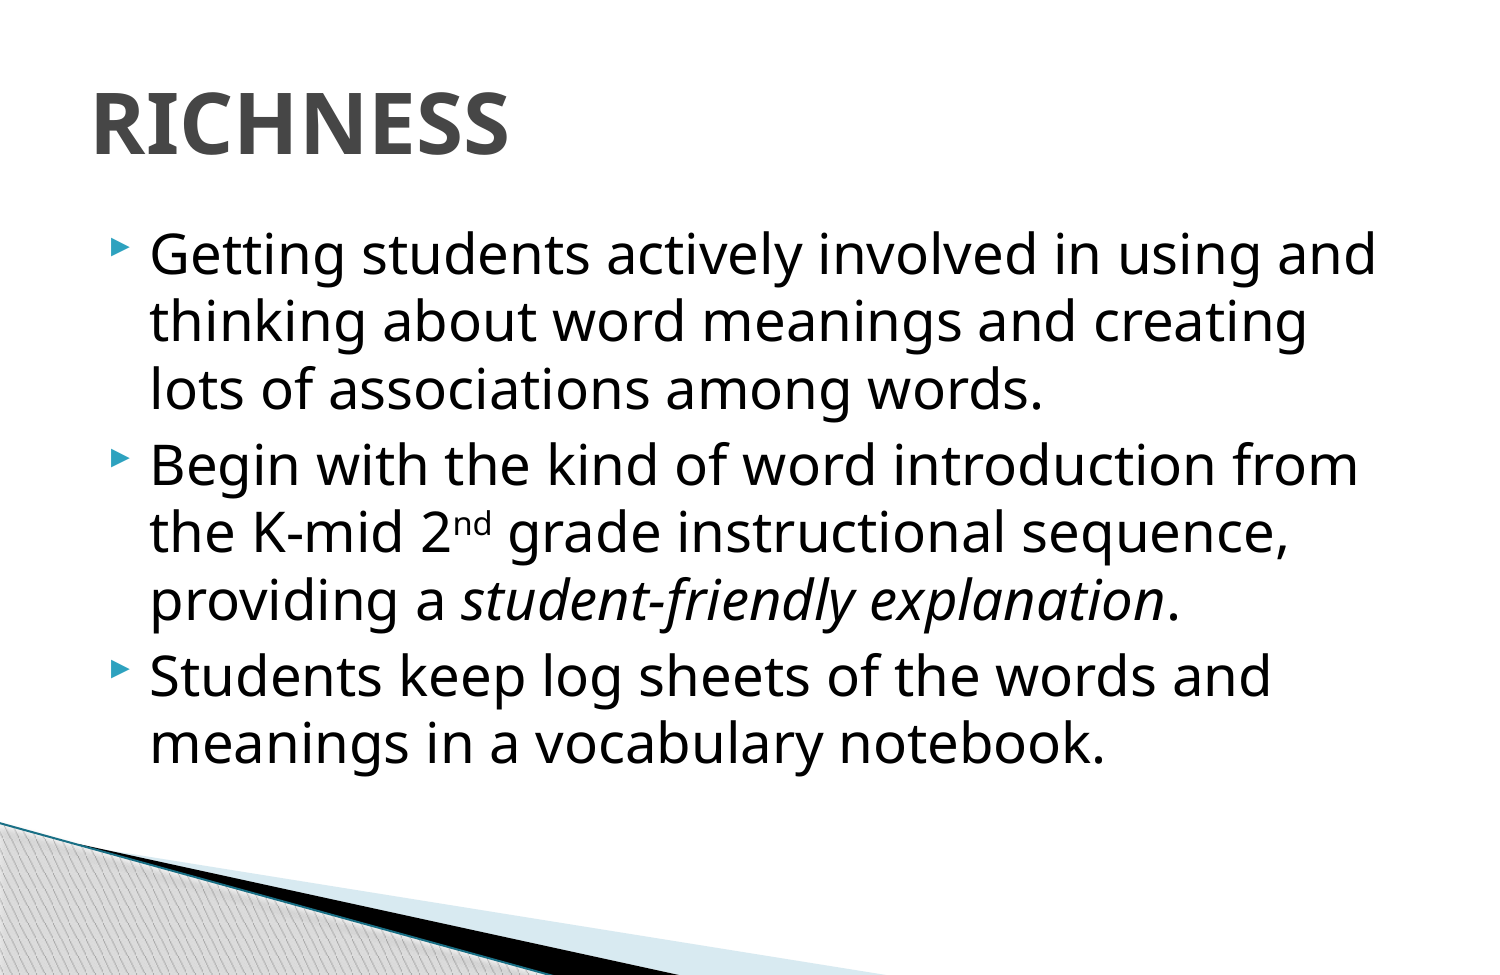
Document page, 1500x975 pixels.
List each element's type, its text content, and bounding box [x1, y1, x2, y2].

title RICHNESS [75, 39, 1425, 202]
list Getting students actively involved in using and thinking about word meanings and creating lots of associations among words. Begin with the kind of word introduction from the K-mid 2nd grade instructional sequence, providing a student-friendly explanation. Students keep log sheets of the words and meanings in a vocabulary notebook. [74, 210, 1426, 855]
